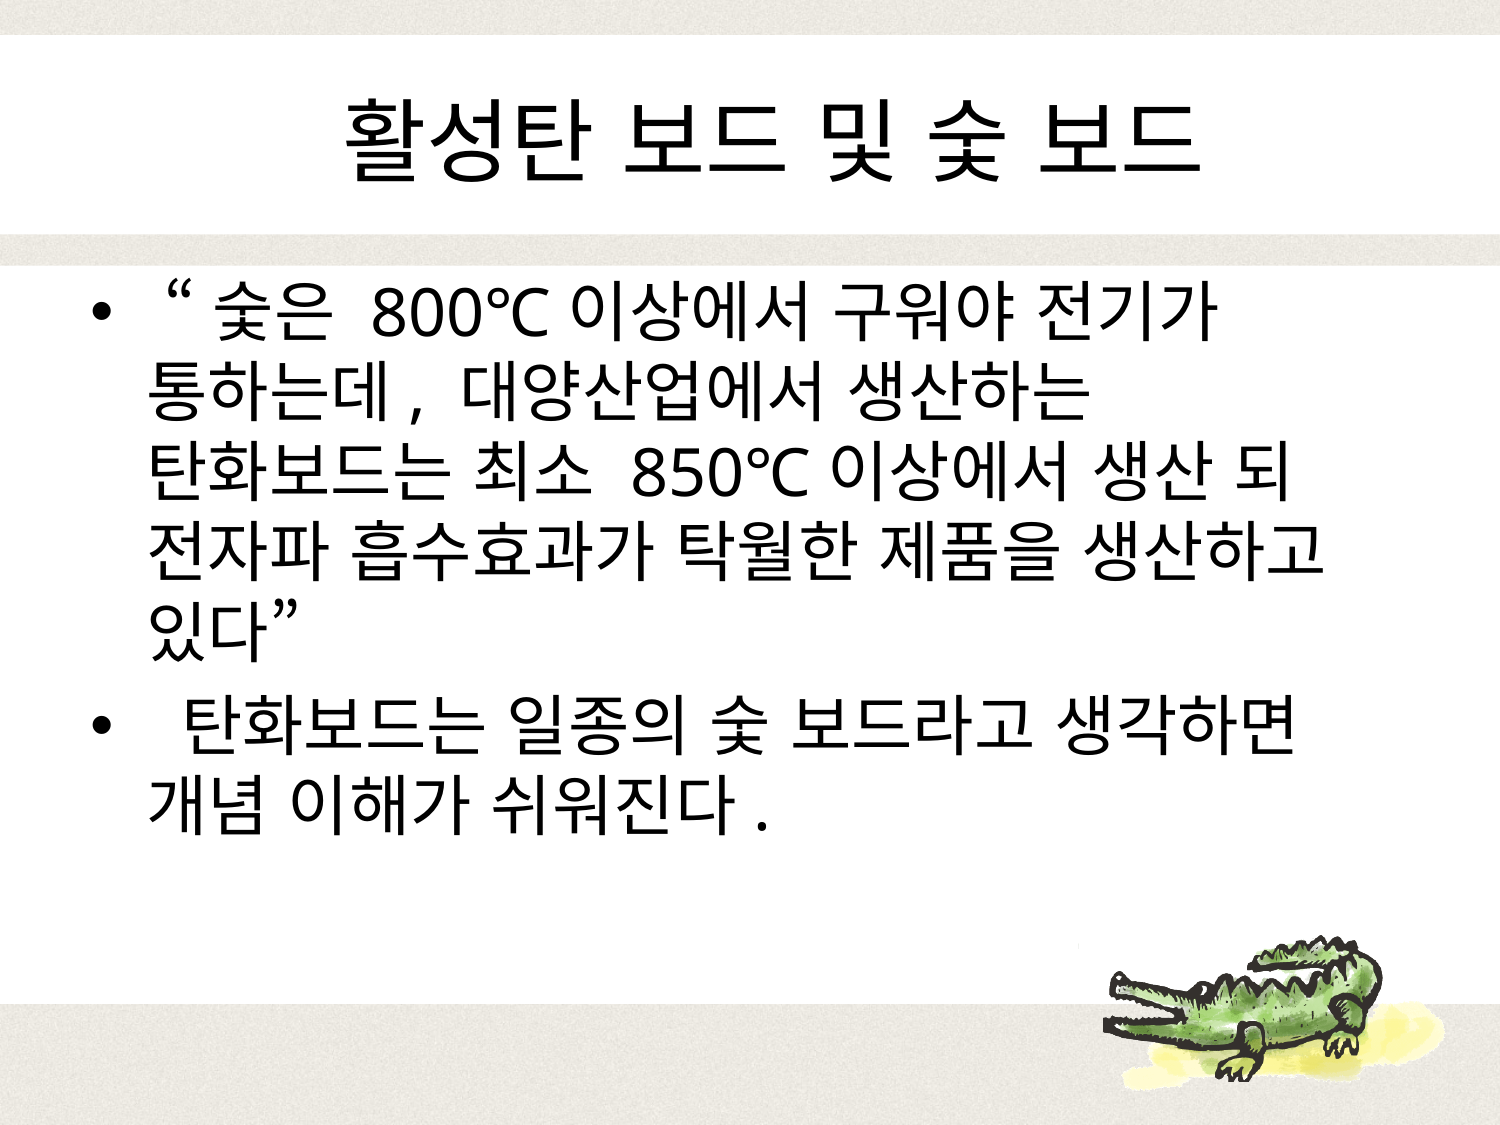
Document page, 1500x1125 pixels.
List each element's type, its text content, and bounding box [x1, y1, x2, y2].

title 활성탄 보드 및 숯 보드 [75, 45, 1425, 233]
picture [0, 935, 1500, 1125]
list “숯은 800℃이상에서 구워야 전기가 통하는데, 대양산업에서 생산하는 탄화보드는 최소 850℃이상에서 생산 되 전자파 흡수효과가 탁월한 제품을 생산하고 있다” 탄화보드는 일종의 숯 보드라고 생각하면 개념 이해가 쉬워진다. [75, 262, 1425, 1005]
picture [0, 0, 1500, 35]
picture [0, 235, 1500, 265]
